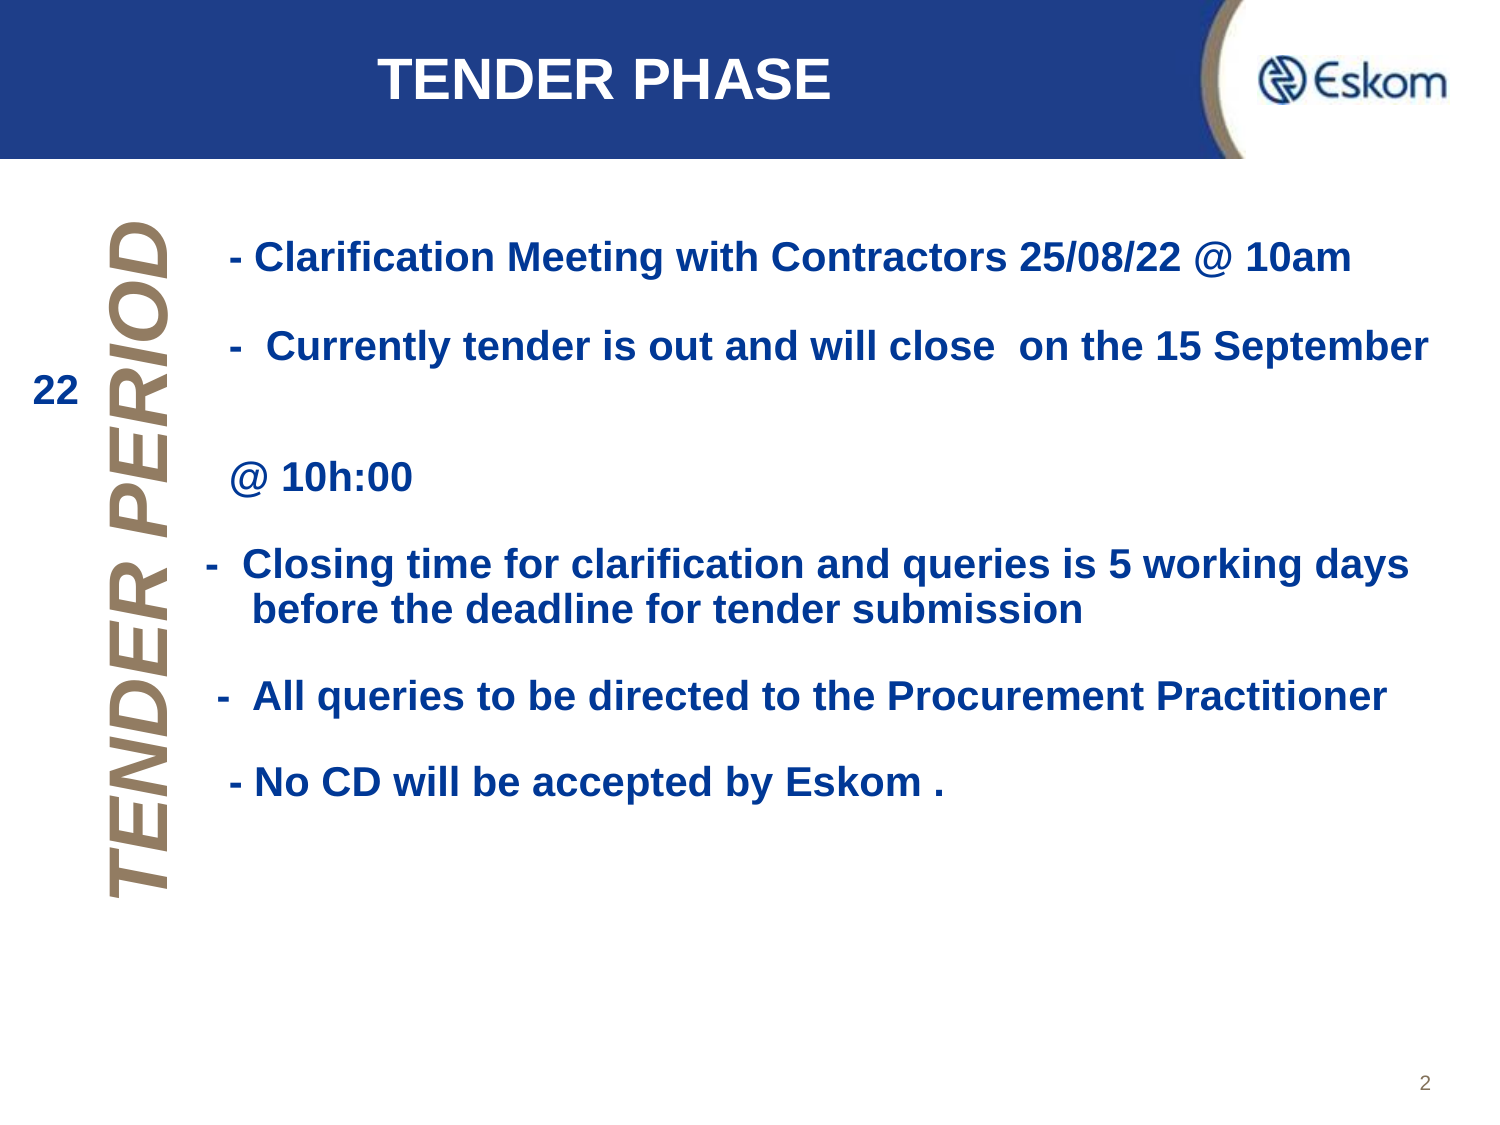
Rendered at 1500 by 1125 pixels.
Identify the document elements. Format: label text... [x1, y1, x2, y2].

picture [0, 0, 1246, 159]
picture [1257, 55, 1450, 105]
slide_number 2 [1174, 1058, 1447, 1103]
title TENDER PHASE [71, 27, 1188, 137]
list - Clarification Meeting with Contractors 25/08/22 @ 10am - Currently tender is out and will close on the 15 September 22 @ 10h:00 - Closing time for clarification and queries is 5 working days before the deadline for tender submission - All queries to be directed to the Procurement Practitioner - No CD will be accepted by Eskom . [17, 160, 1500, 1125]
text_box TENDER PERIOD [76, 205, 192, 920]
